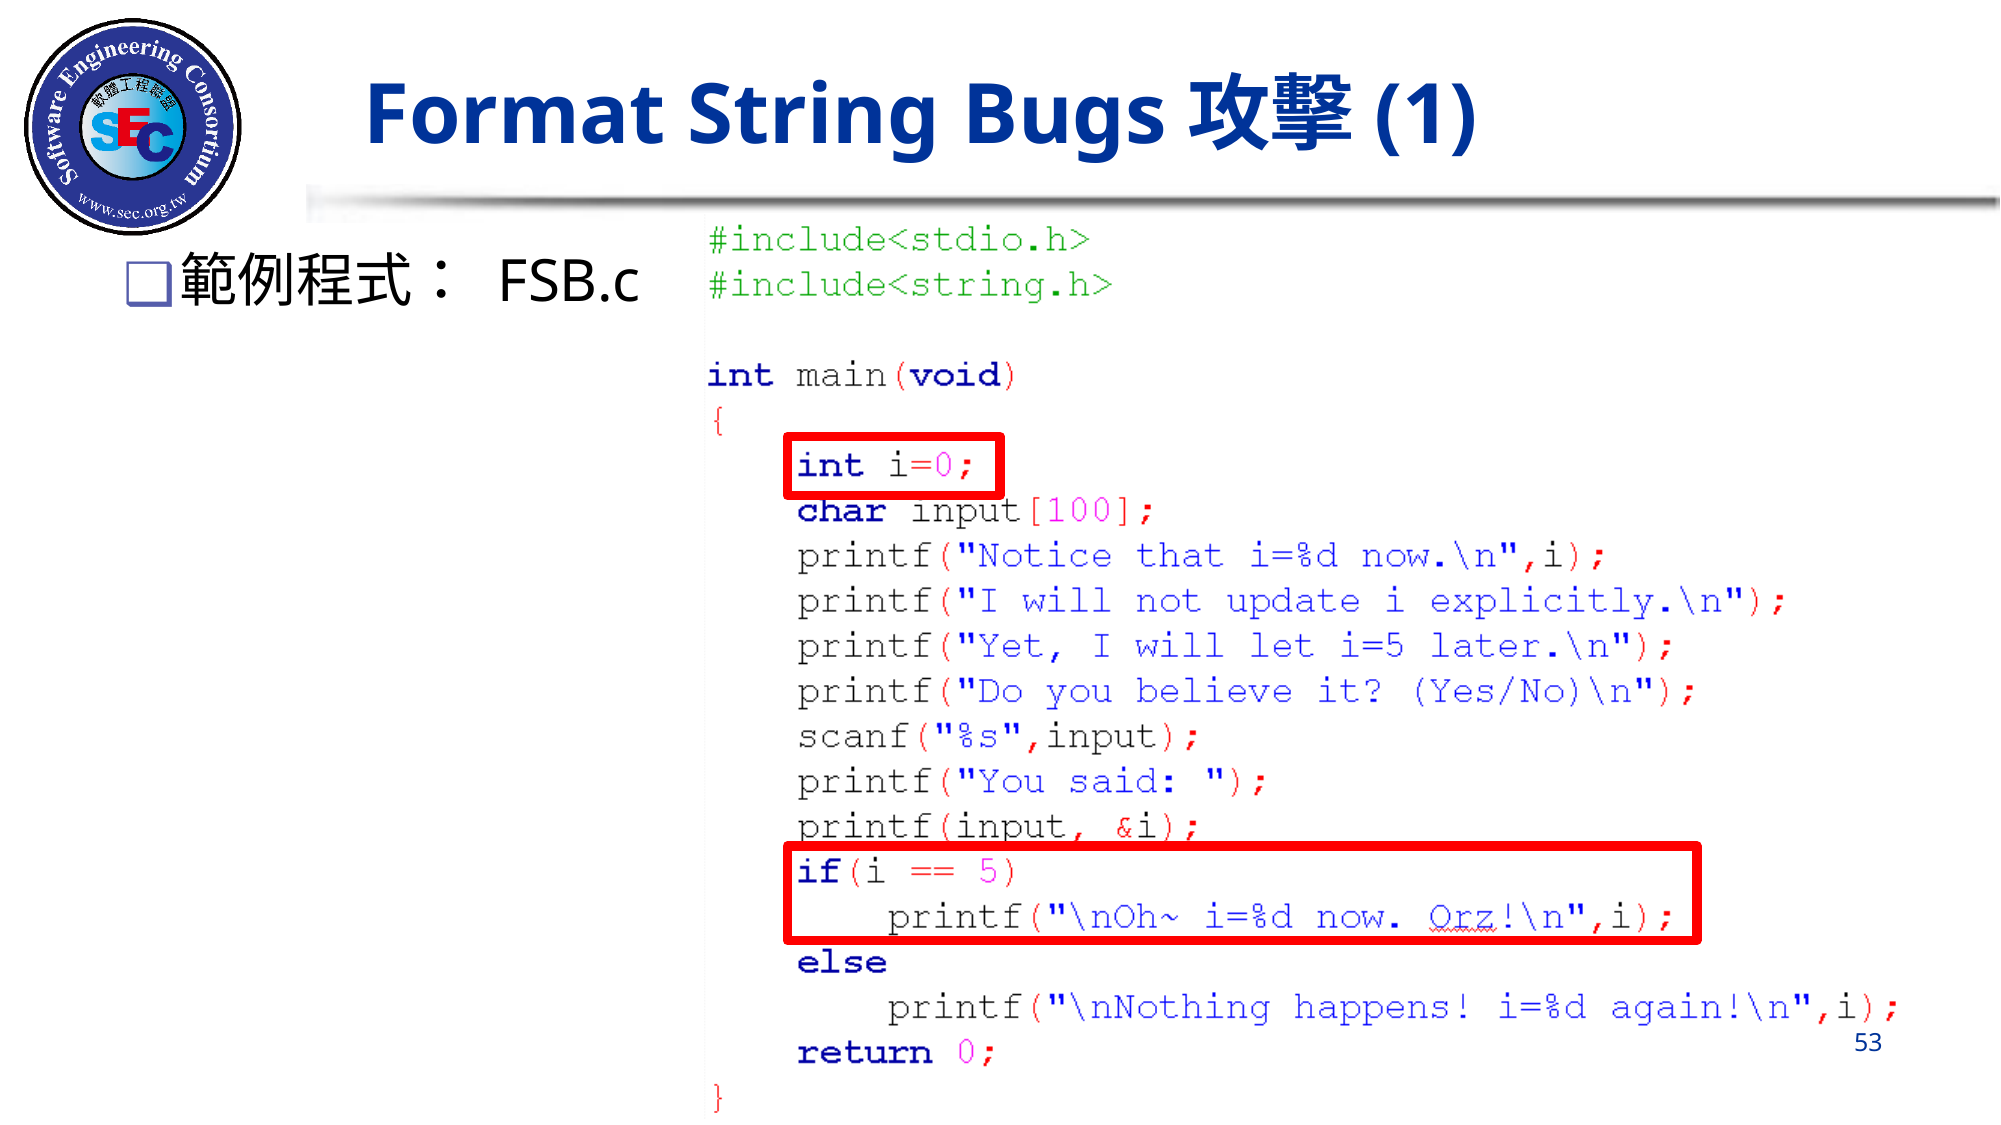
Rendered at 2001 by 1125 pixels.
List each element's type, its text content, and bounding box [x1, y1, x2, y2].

text_box 範例程式： FSB.c [108, 235, 699, 409]
picture [0, 0, 265, 259]
title Format String Bugs攻擊(1) [348, 42, 2000, 179]
picture [306, 184, 2000, 1120]
